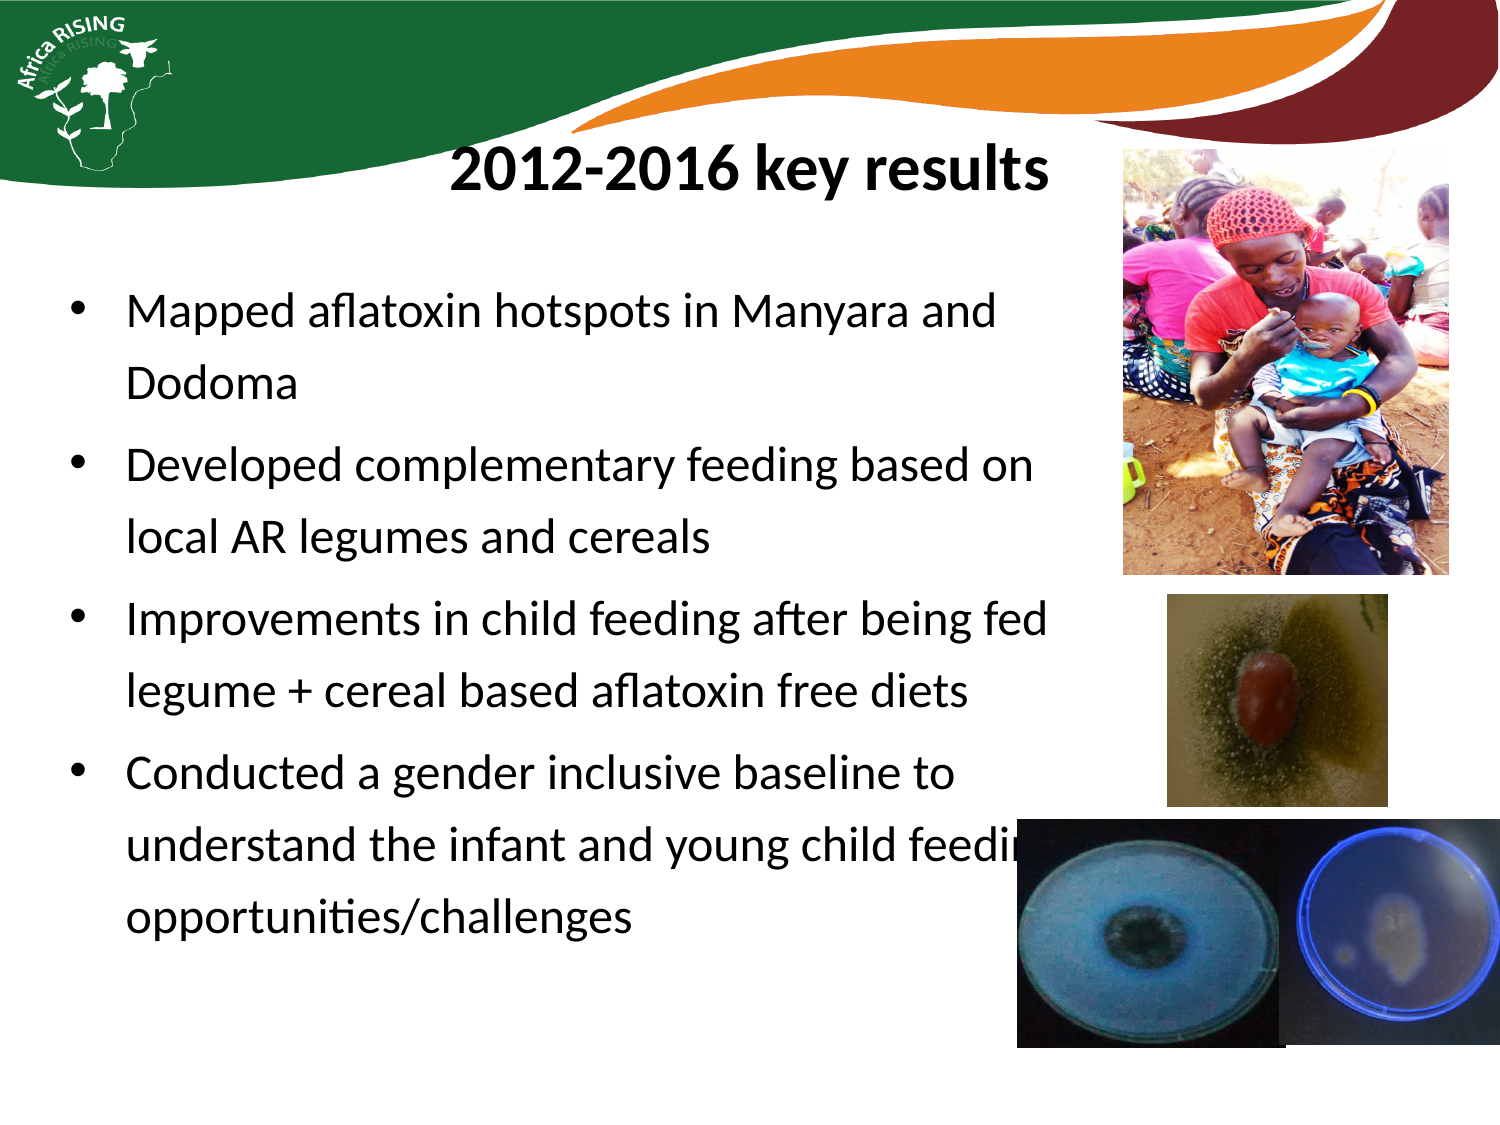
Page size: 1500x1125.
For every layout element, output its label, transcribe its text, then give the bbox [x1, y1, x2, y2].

list Mapped aflatoxin hotspots in Manyara and Dodoma Developed complementary feeding based on local AR legumes and cereals Improvements in child feeding after being fed legume + cereal based aflatoxin free diets Conducted a gender inclusive baseline to understand the infant and young child feeding opportunities/challenges [54, 258, 1080, 952]
picture [1017, 819, 1500, 1048]
picture [1167, 594, 1389, 807]
title 2012-2016 key results [75, 149, 1122, 259]
picture [0, 0, 1499, 575]
